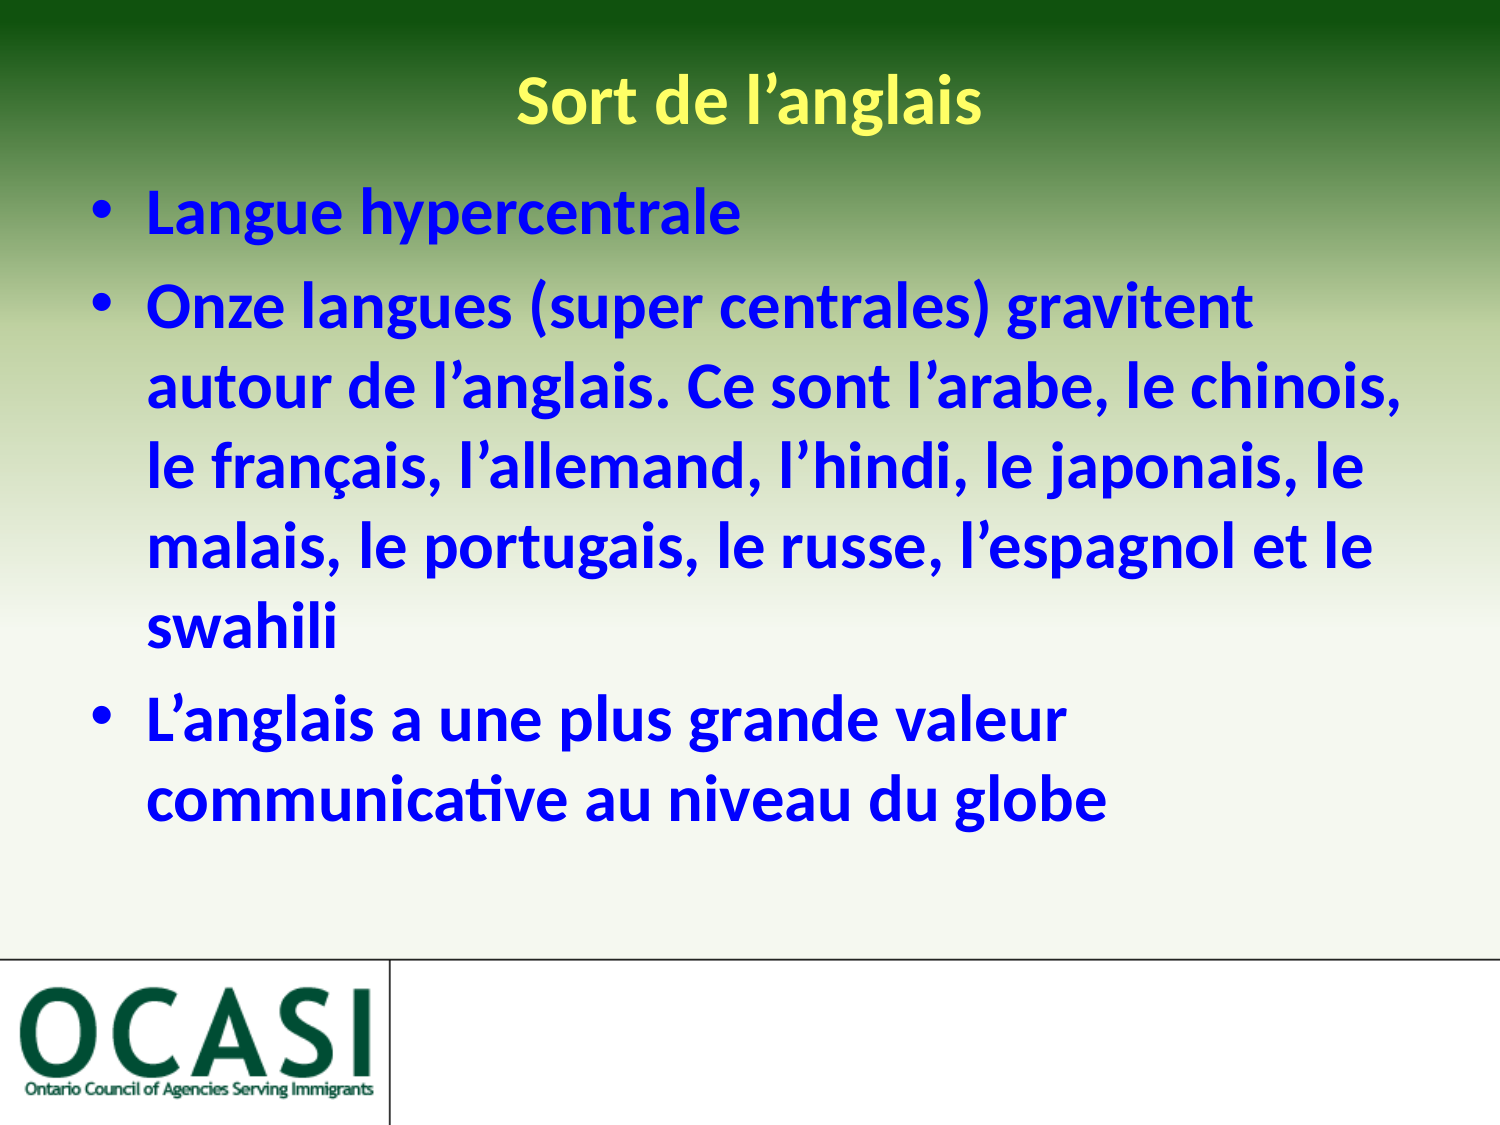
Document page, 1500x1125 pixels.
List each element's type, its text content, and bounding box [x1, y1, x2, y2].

title Sort de l’anglais [75, 45, 1425, 160]
picture [0, 0, 1500, 1125]
list Langue hypercentrale Onze langues (super centrales) gravitent autour de l’anglais. Ce sont l’arabe, le chinois, le français, l’allemand, l’hindi, le japonais, le malais, le portugais, le russe, l’espagnol et le swahili L’anglais a une plus grande valeur communicative au niveau du globe [75, 160, 1425, 953]
